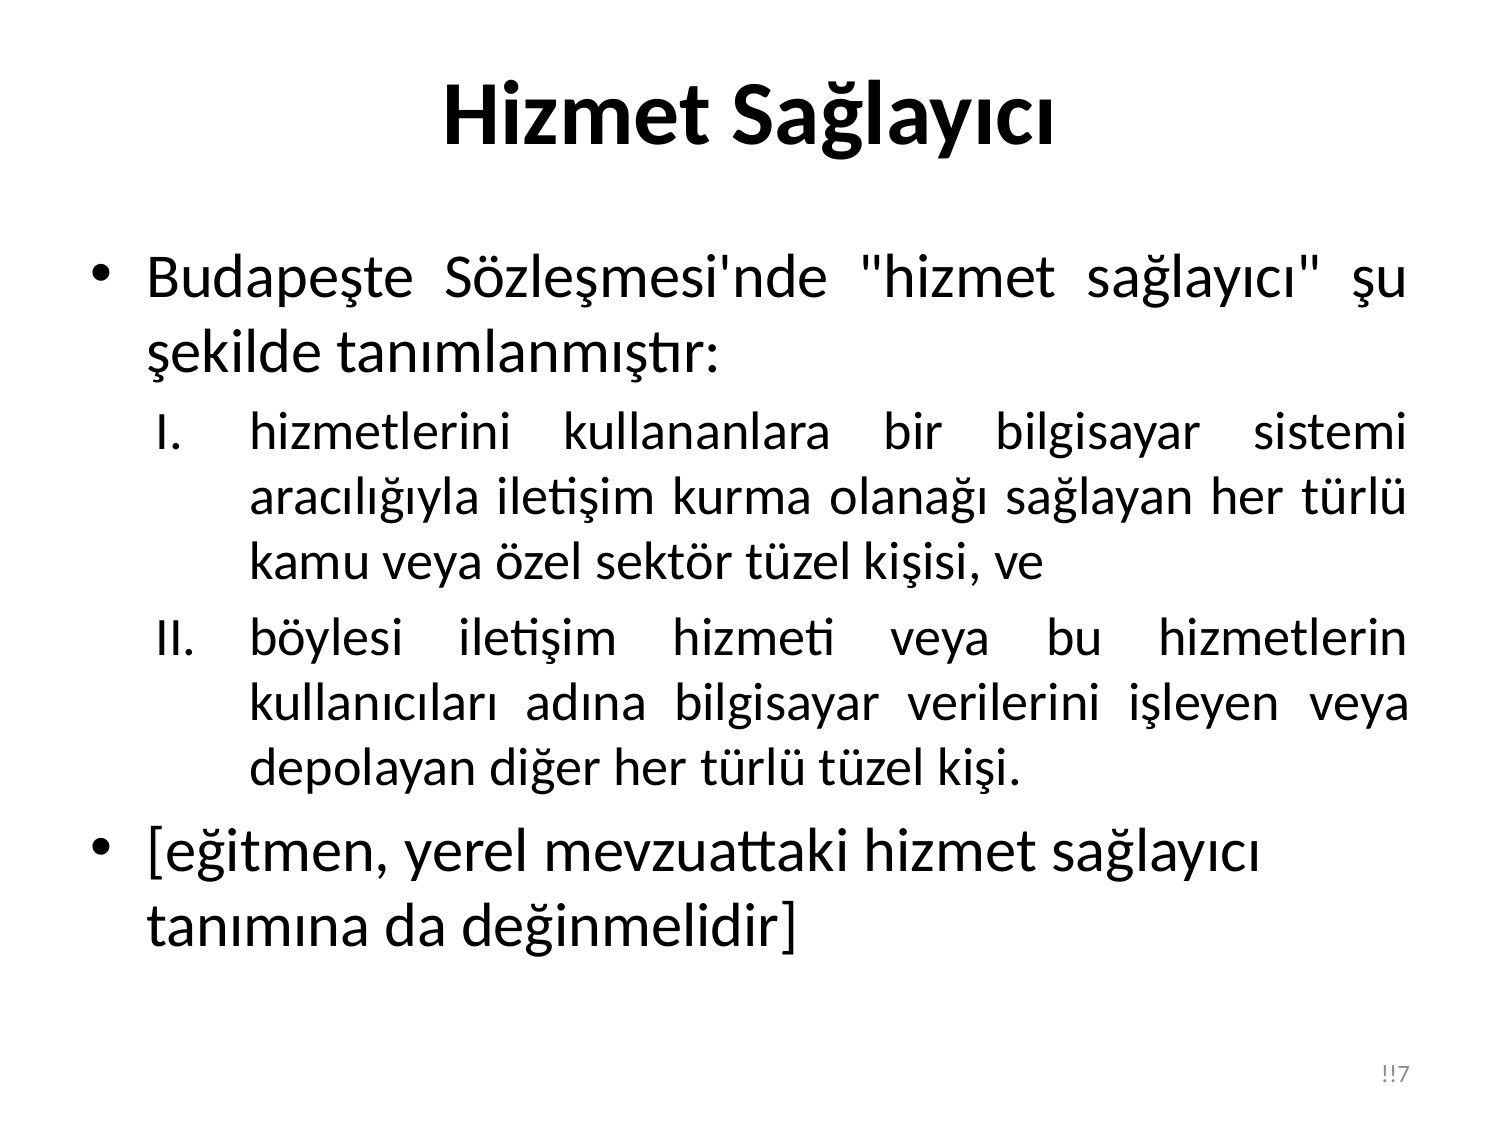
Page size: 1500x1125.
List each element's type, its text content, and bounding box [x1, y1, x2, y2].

title Hizmet Sağlayıcı [75, 45, 1425, 233]
list Budapeşte Sözleşmesi'nde "hizmet sağlayıcı" şu şekilde tanımlanmıştır: hizmetlerini kullananlara bir bilgisayar sistemi aracılığıyla iletişim kurma olanağı sağlayan her türlü kamu veya özel sektör tüzel kişisi, ve böylesi iletişim hizmeti veya bu hizmetlerin kullanıcıları adına bilgisayar verilerini işleyen veya depolayan diğer her türlü tüzel kişi. [eğitmen, yerel mevzuattaki hizmet sağlayıcı tanımına da değinmelidir] [75, 233, 1425, 1103]
slide_number !!7 [1074, 1042, 1425, 1103]
